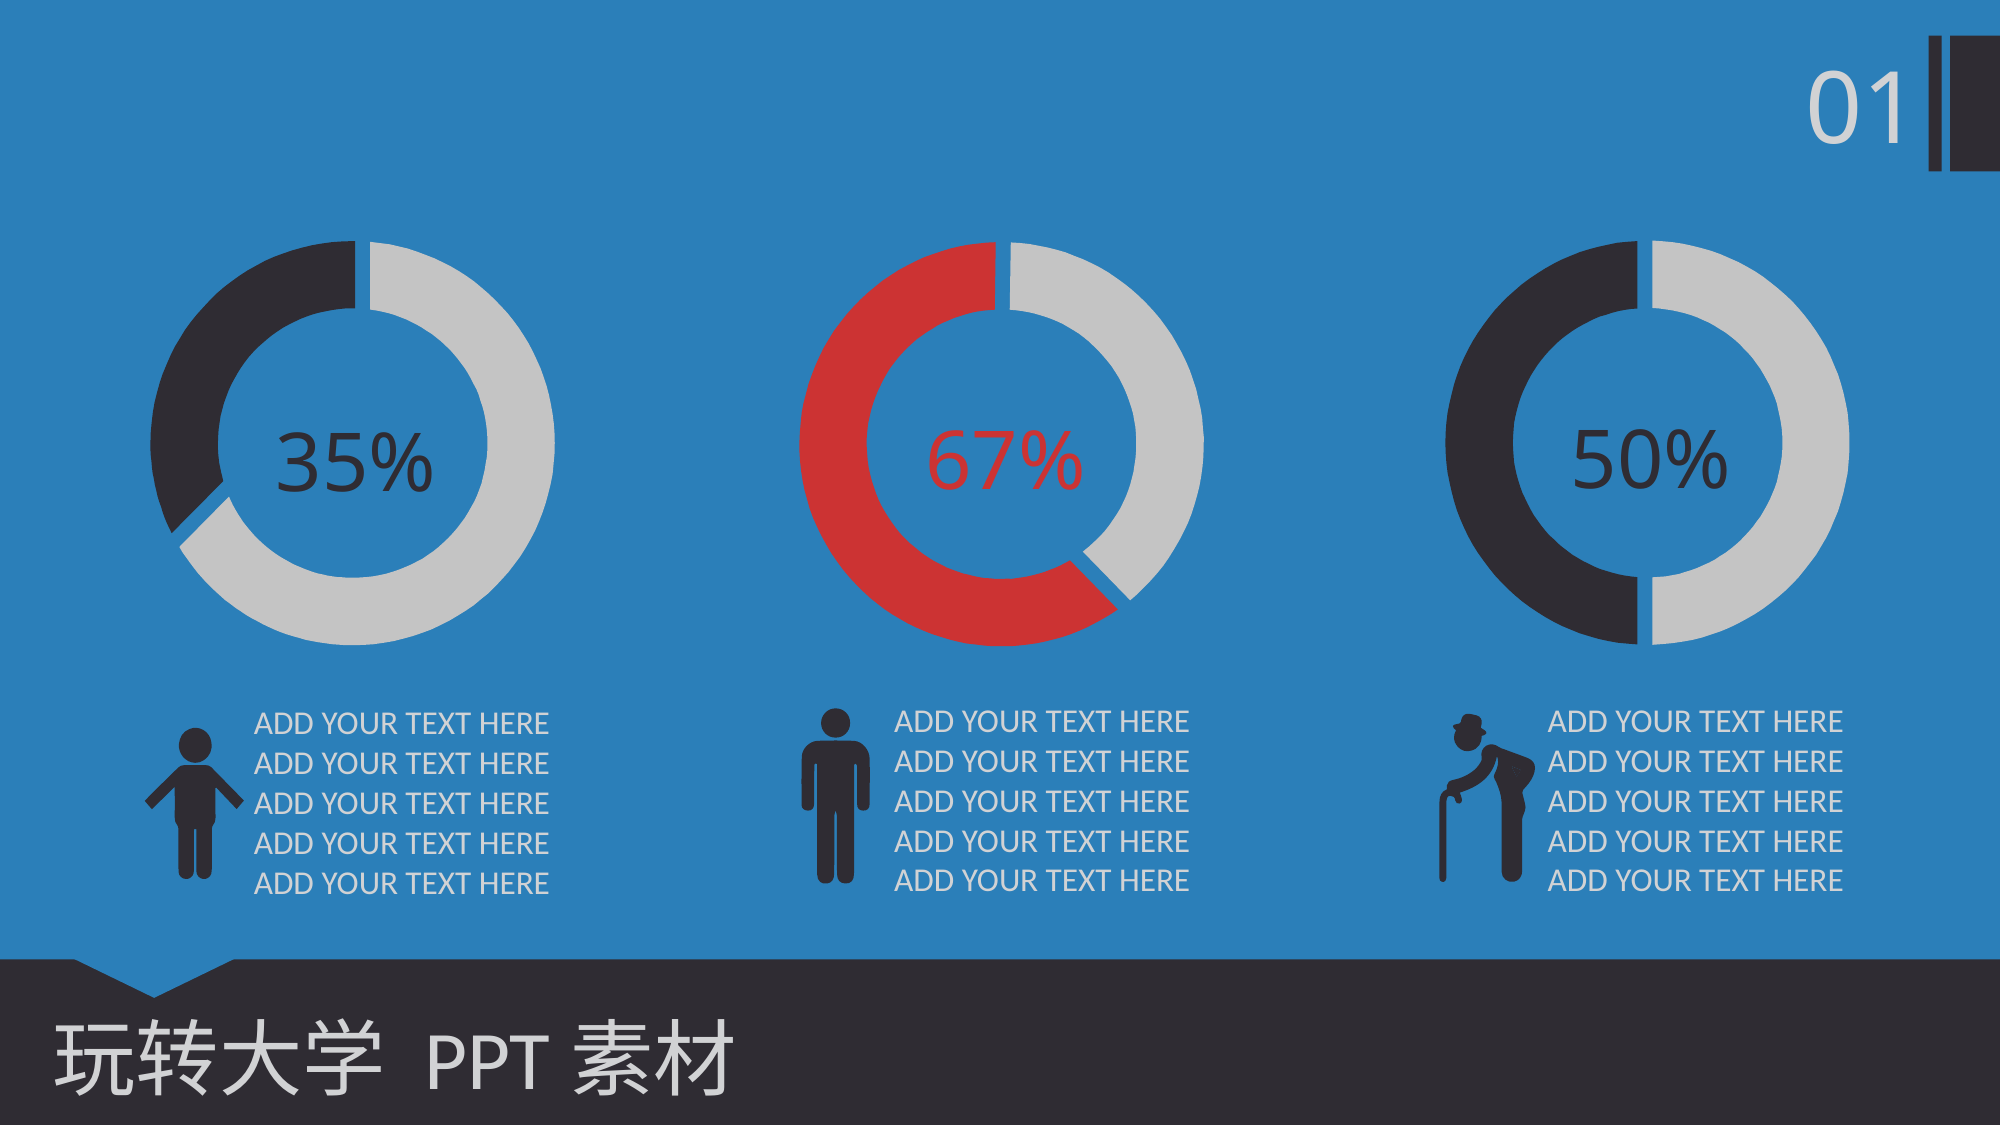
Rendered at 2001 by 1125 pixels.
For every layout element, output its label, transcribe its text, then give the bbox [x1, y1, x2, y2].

text_box 01 [1790, 36, 1946, 172]
text_box ADD YOUR TEXT HERE ADD YOUR TEXT HERE ADD YOUR TEXT HERE ADD YOUR TEXT HERE ADD YOUR TEXT HERE [239, 694, 739, 925]
text_box [1452, 713, 1487, 752]
text_box [821, 708, 851, 738]
text_box [1511, 766, 1522, 777]
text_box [0, 925, 2000, 1125]
text_box [1949, 35, 2000, 172]
text_box [150, 241, 356, 534]
text_box [1009, 242, 1204, 601]
text_box 35% [275, 409, 437, 508]
text_box [799, 242, 1118, 647]
text_box ADD YOUR TEXT HERE ADD YOUR TEXT HERE ADD YOUR TEXT HERE ADD YOUR TEXT HERE ADD YOUR TEXT HERE [879, 691, 1379, 925]
text_box [144, 765, 239, 879]
text_box [178, 727, 212, 763]
text_box [1652, 240, 1850, 645]
text_box [179, 241, 555, 646]
text_box 67% [925, 408, 1086, 507]
text_box 50% [1570, 407, 1732, 505]
text_box [1445, 241, 1638, 645]
text_box ADD YOUR TEXT HERE ADD YOUR TEXT HERE ADD YOUR TEXT HERE ADD YOUR TEXT HERE ADD YOUR TEXT HERE [1533, 691, 2000, 925]
text_box [801, 740, 870, 884]
text_box [1439, 744, 1533, 882]
